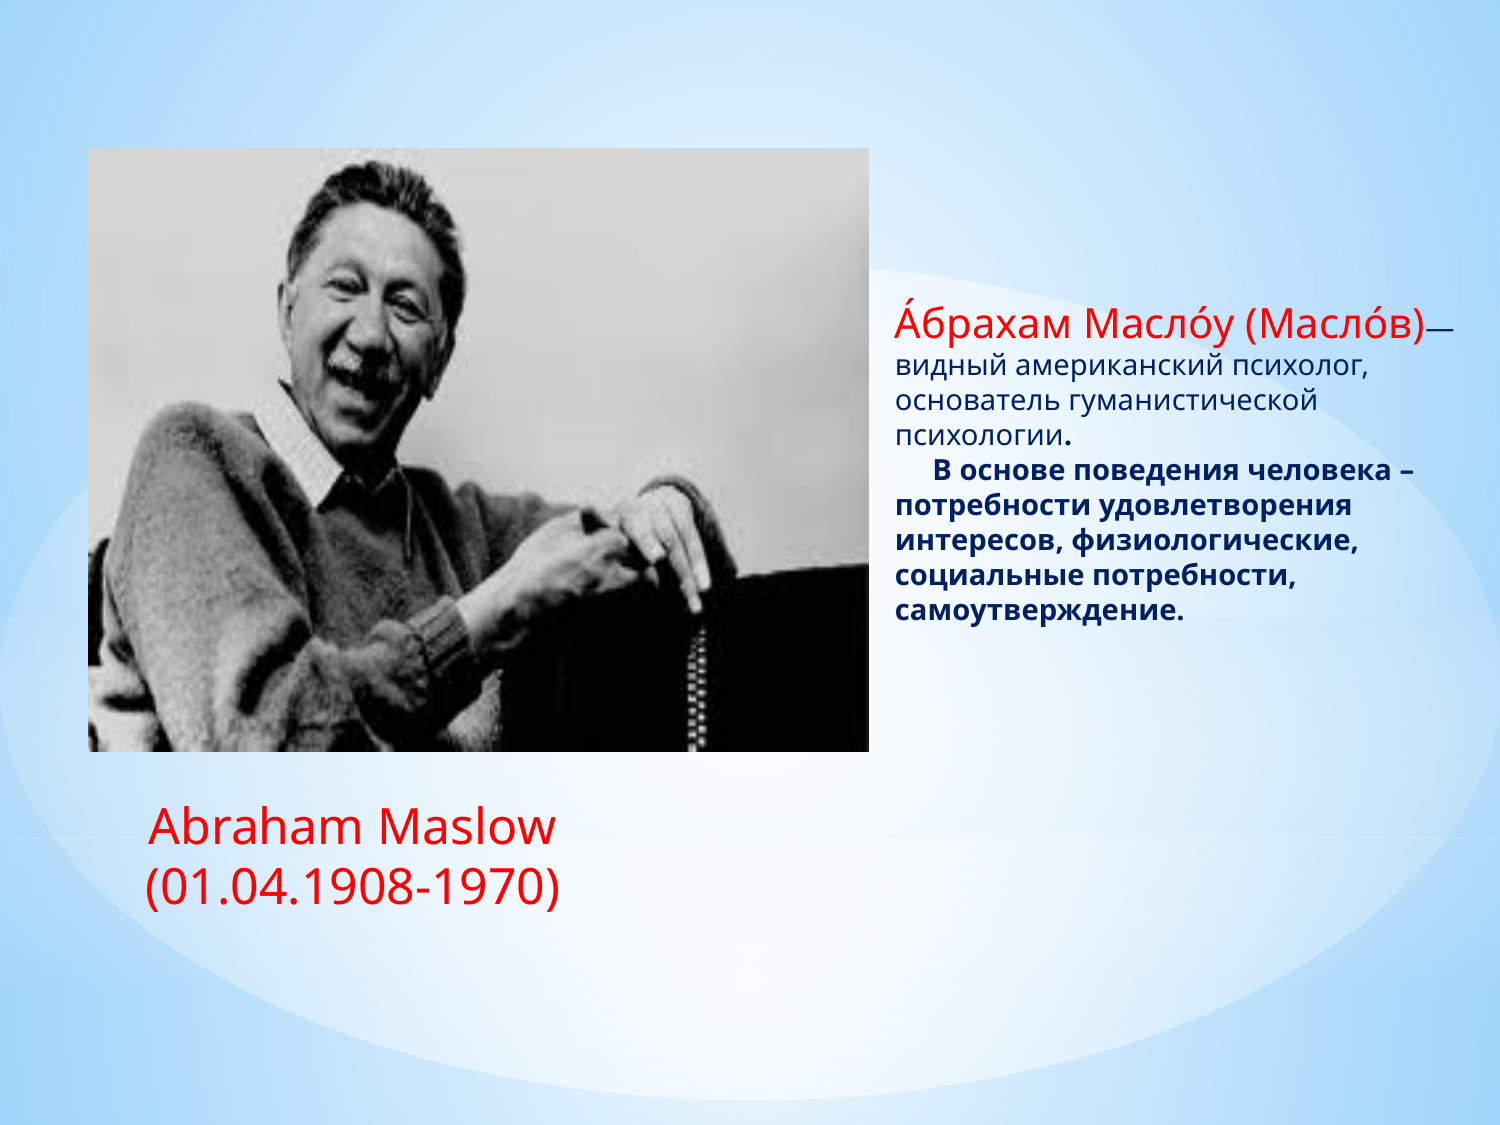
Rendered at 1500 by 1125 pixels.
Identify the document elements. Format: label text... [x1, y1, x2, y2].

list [88, 148, 869, 752]
title А́брахам Масло́у (Масло́в)— видный американский психолог, основатель гуманистической психологии. В основе поведения человека – потребности удовлетворения интересов, физиологические, социальные потребности, самоутверждение. [879, 219, 1471, 669]
text_box Abraham Maslow (01.04.1908-1970) [63, 786, 642, 922]
